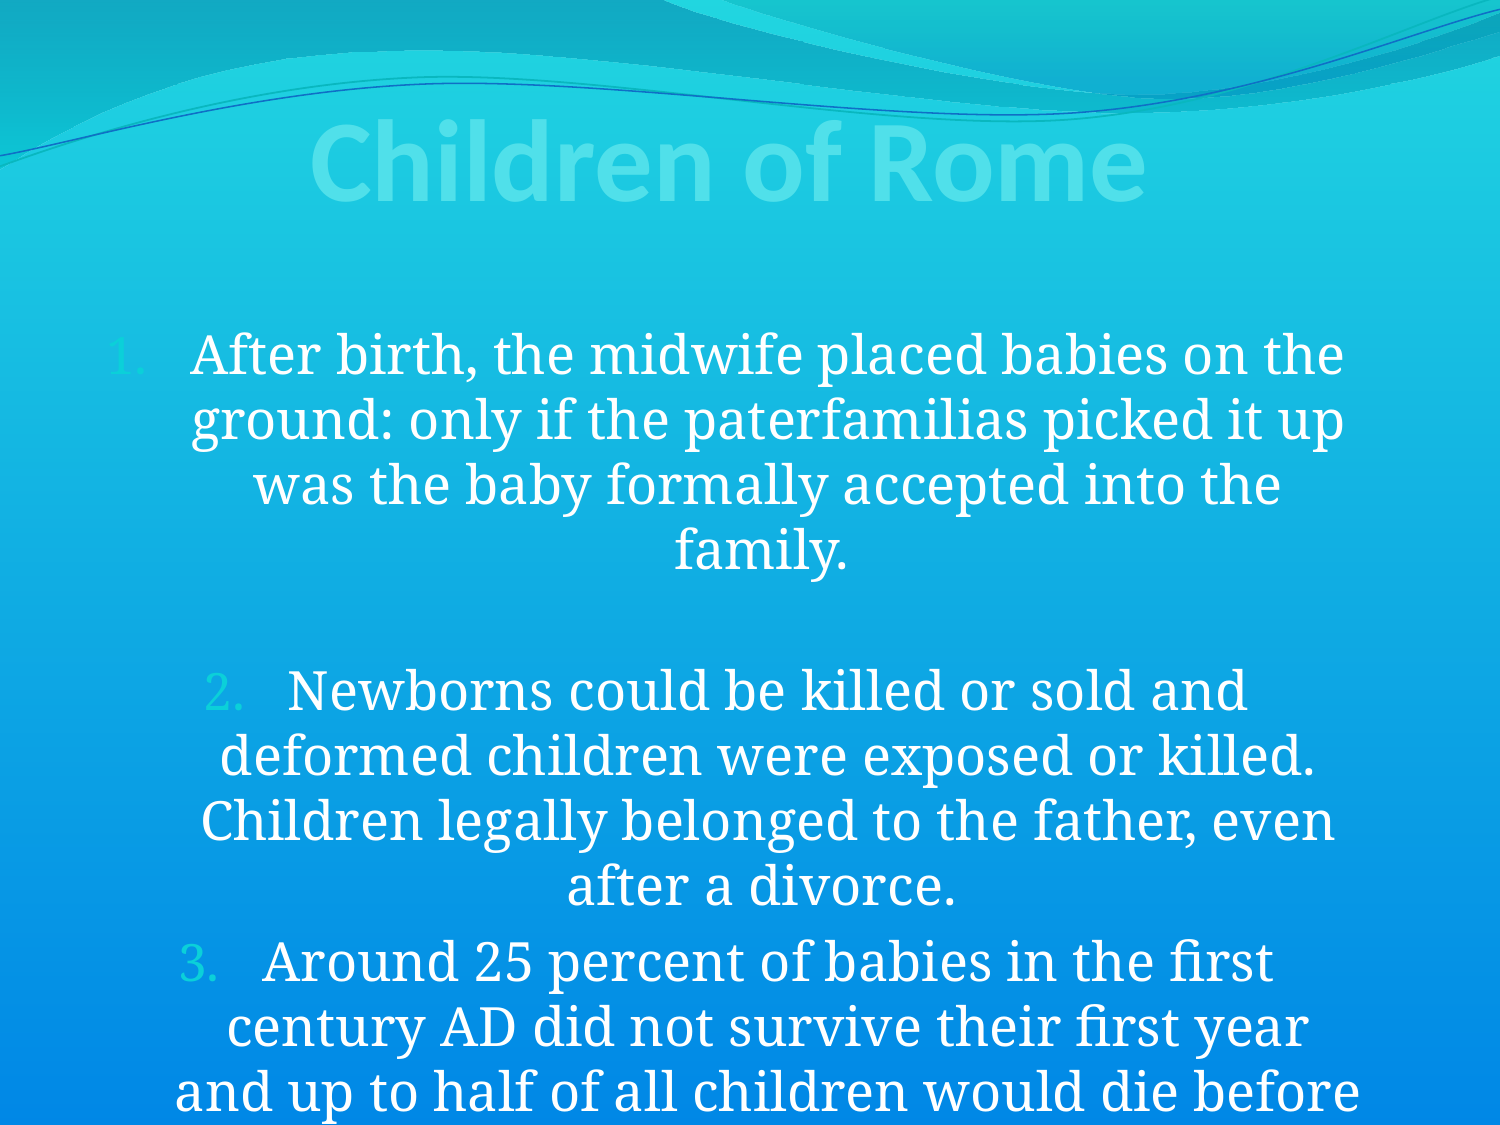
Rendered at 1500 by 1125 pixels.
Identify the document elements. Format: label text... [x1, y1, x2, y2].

title Children of Rome [87, 37, 1376, 225]
subtitle After birth, the midwife placed babies on the ground: only if the paterfamilias picked it up was the baby formally accepted into the family. Newborns could be killed or sold and deformed children were exposed or killed. Children legally belonged to the father, even after a divorce. Around 25 percent of babies in the first century AD did not survive their first year and up to half of all children would die before the age of 10. [87, 237, 1376, 975]
